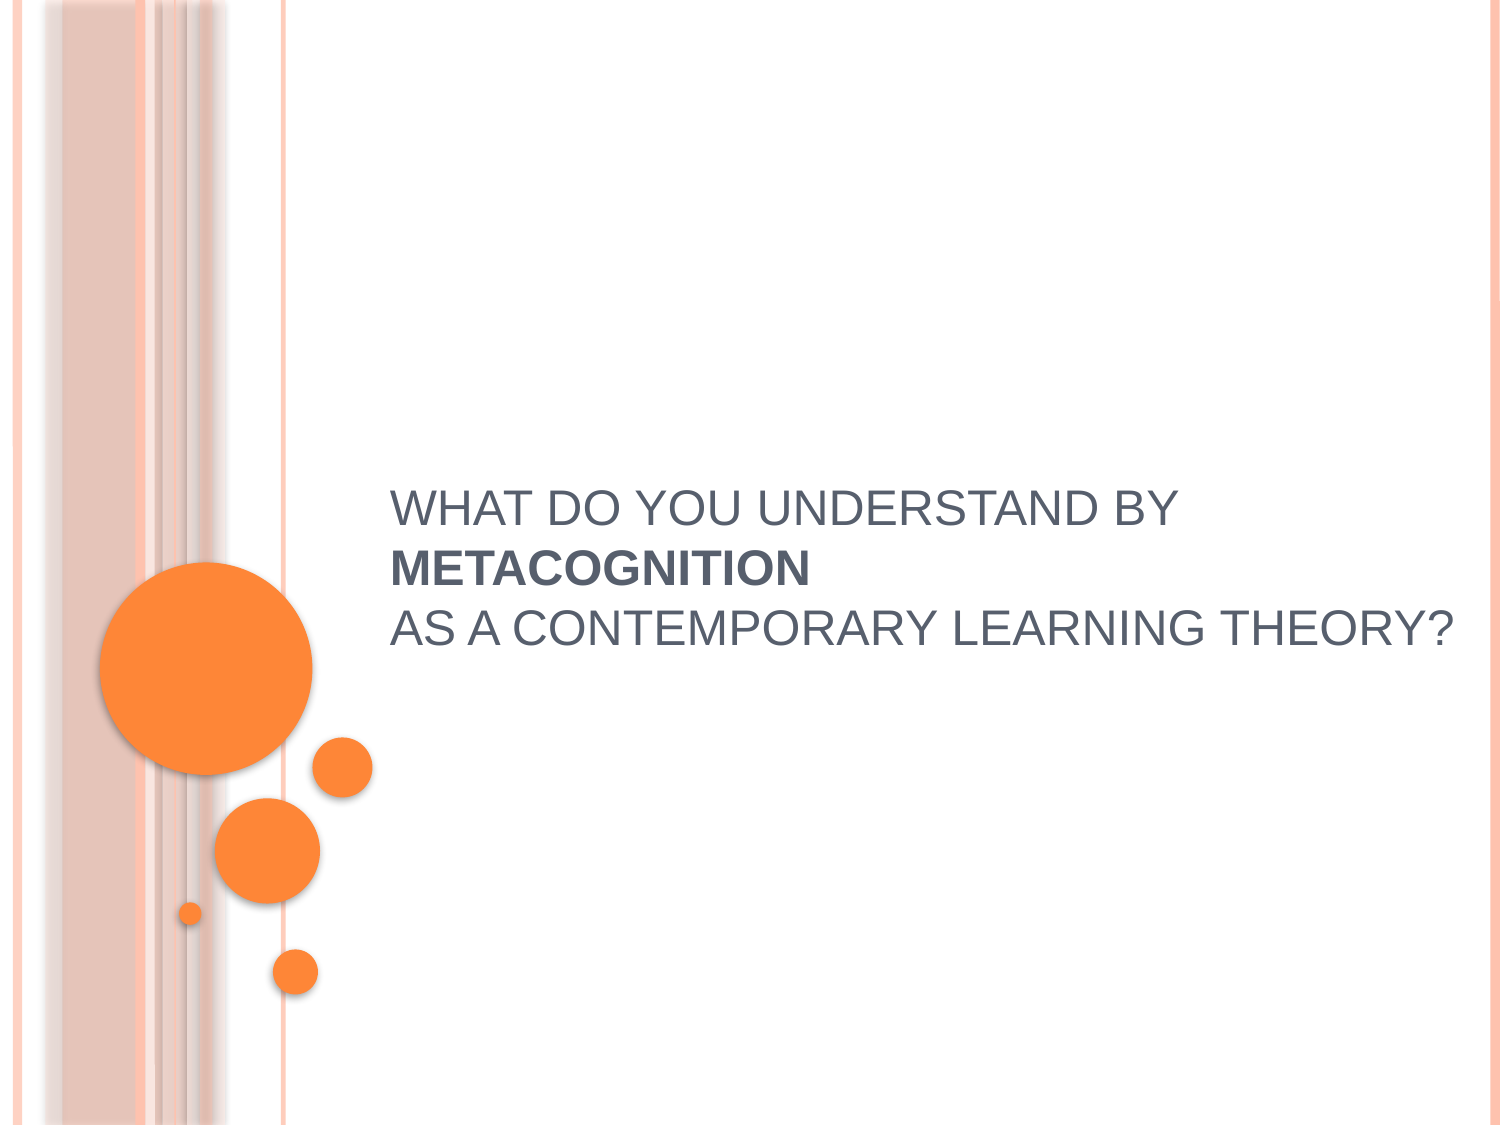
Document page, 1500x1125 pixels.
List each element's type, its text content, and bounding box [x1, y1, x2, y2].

title what do you understand by metacognition as a contemporary learning theory? [375, 326, 1500, 824]
text_box [730, 532, 770, 592]
